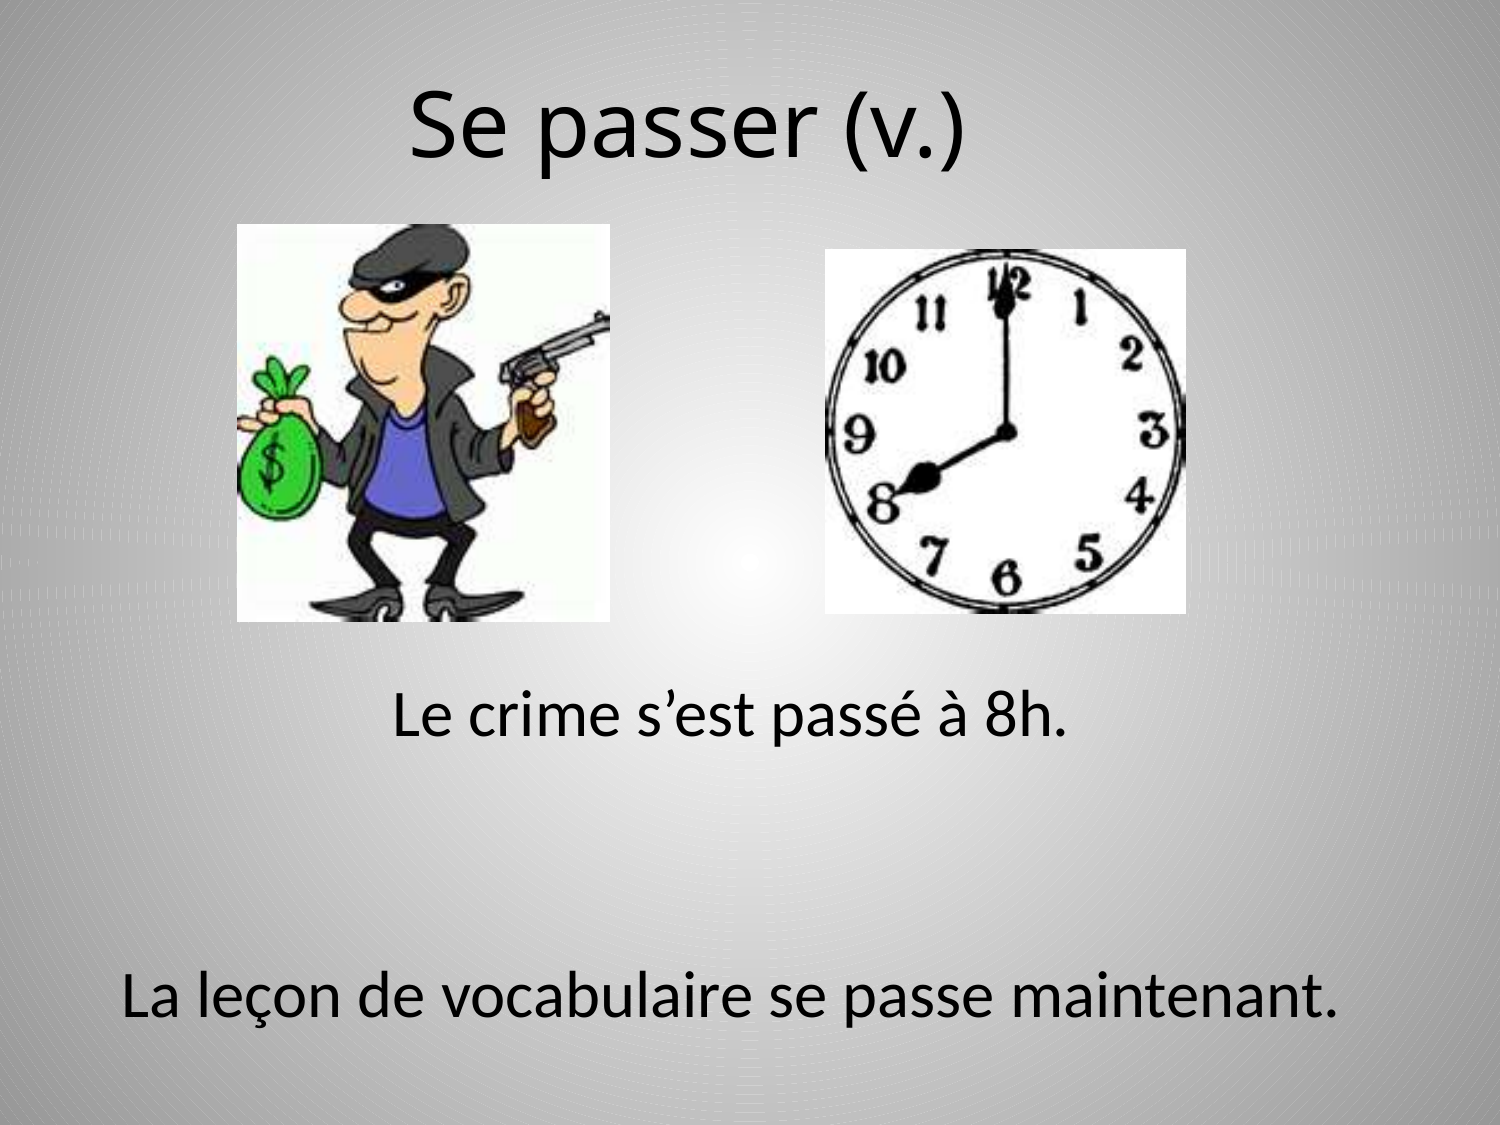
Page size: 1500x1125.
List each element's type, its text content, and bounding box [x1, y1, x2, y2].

subtitle Le crime s’est passé à 8h. La leçon de vocabulaire se passe maintenant. [75, 662, 1388, 1063]
title Se passer (v.) [50, 0, 1325, 242]
picture [237, 224, 610, 622]
picture [824, 249, 1187, 614]
